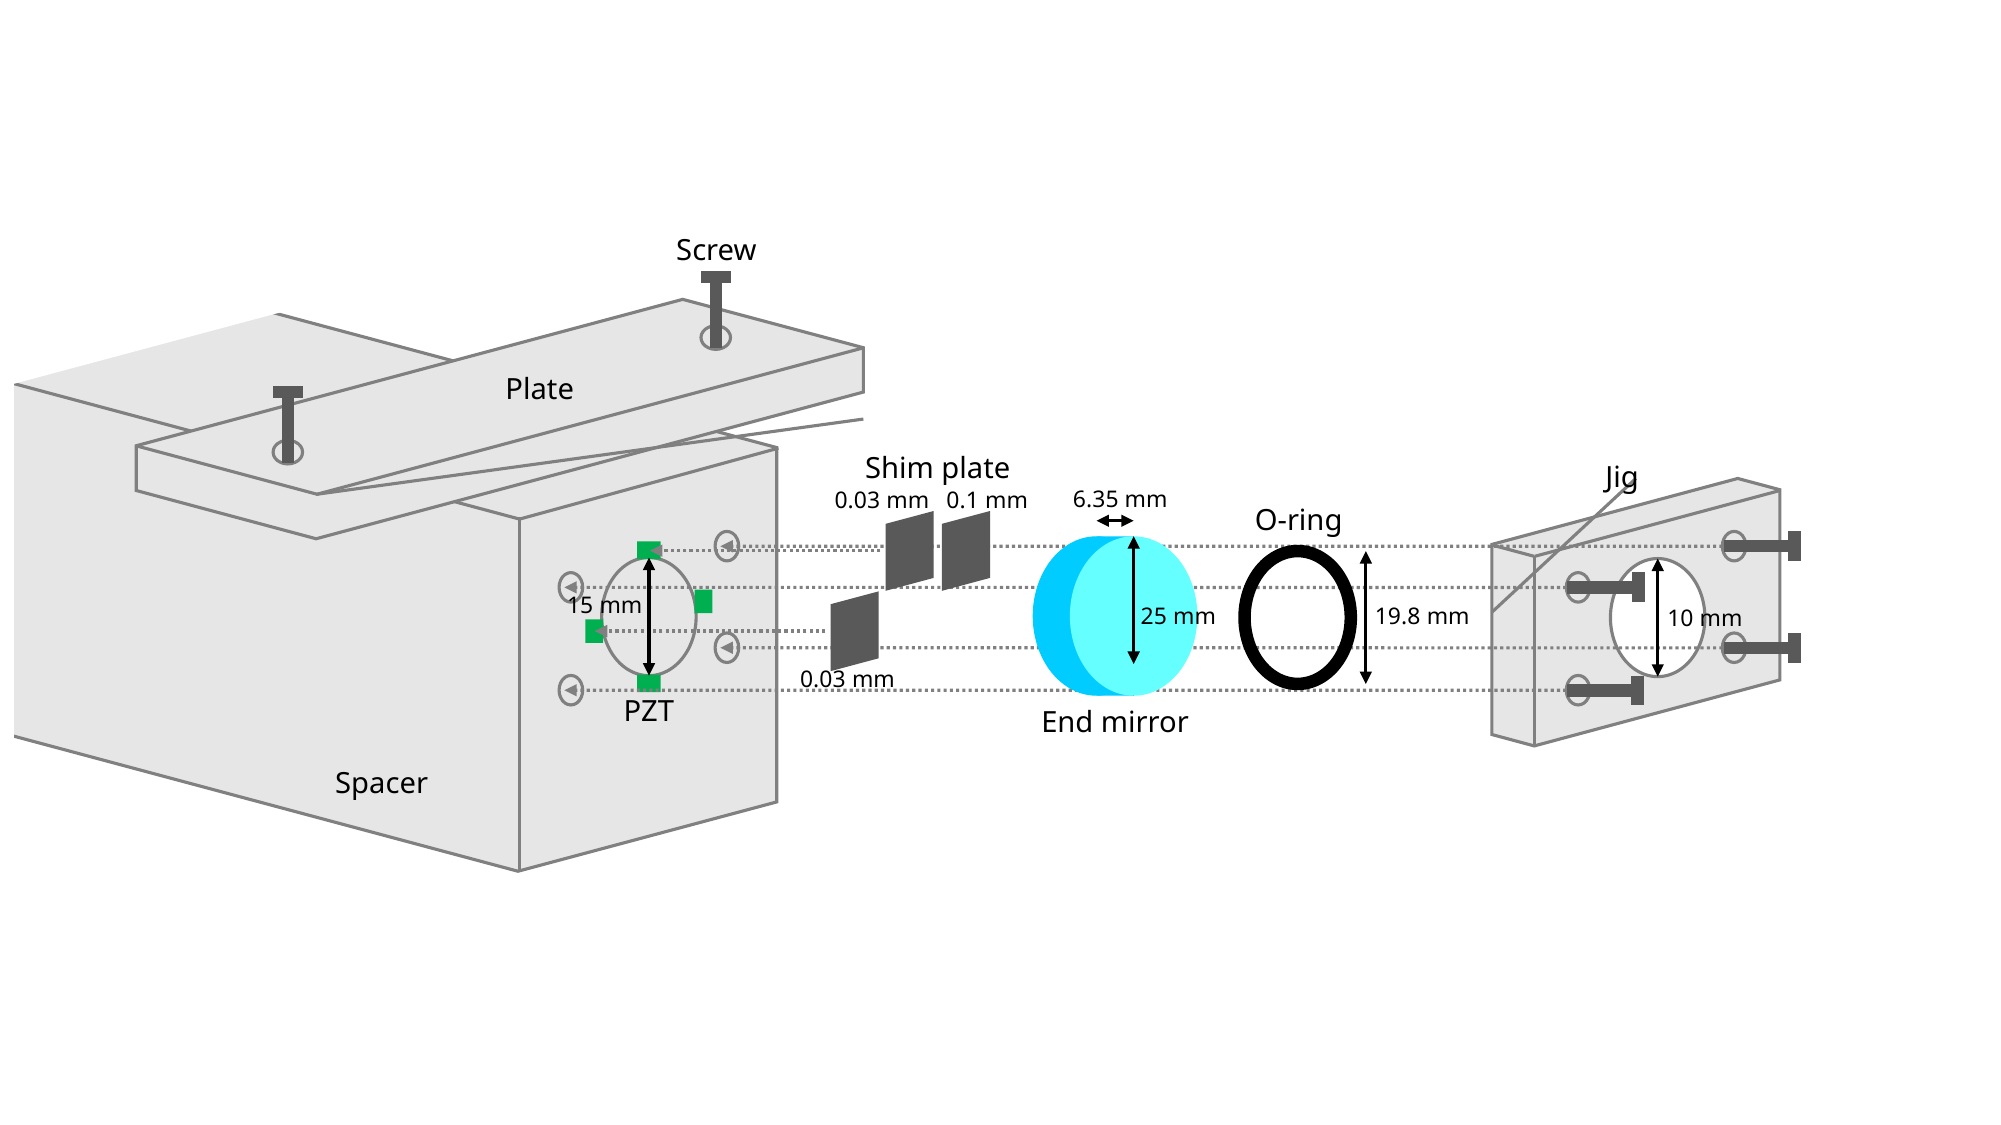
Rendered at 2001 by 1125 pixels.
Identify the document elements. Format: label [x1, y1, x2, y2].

text_box [0, 0, 1795, 1012]
